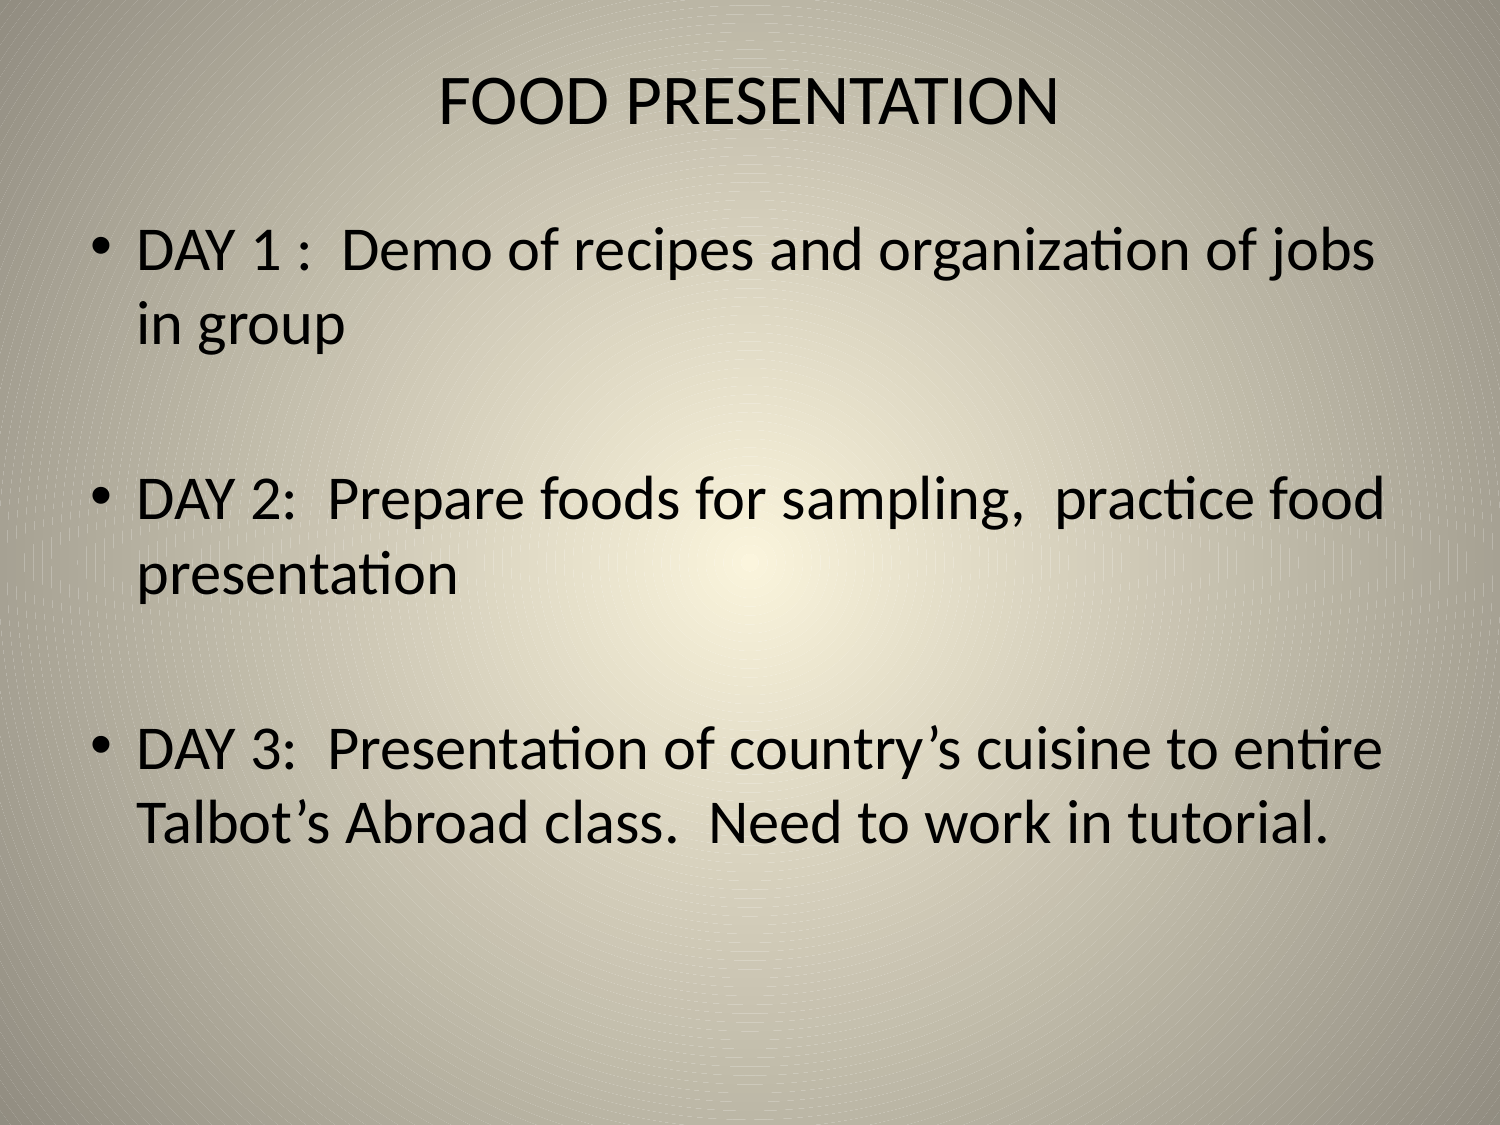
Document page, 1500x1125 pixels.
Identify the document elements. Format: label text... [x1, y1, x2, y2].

list DAY 1 : Demo of recipes and organization of jobs in group DAY 2: Prepare foods for sampling, practice food presentation DAY 3: Presentation of country’s cuisine to entire Talbot’s Abroad class. Need to work in tutorial. [75, 200, 1425, 1005]
title FOOD PRESENTATION [75, 45, 1425, 200]
